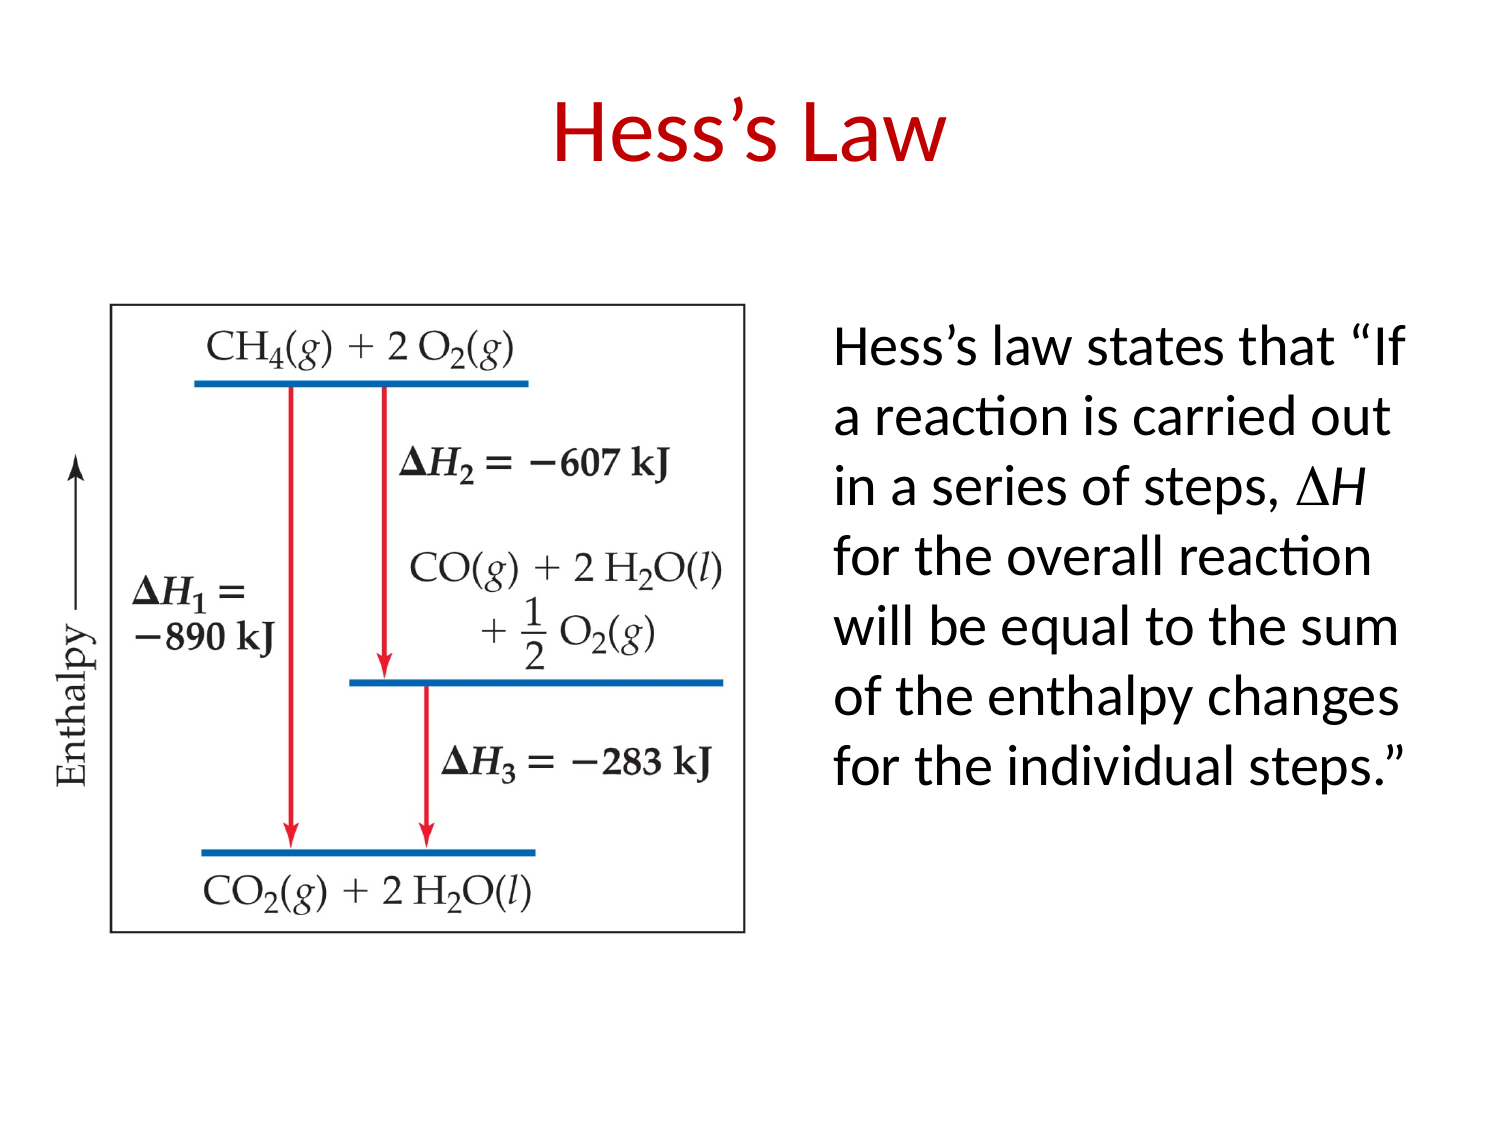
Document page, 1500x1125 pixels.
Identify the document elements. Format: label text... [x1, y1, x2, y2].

picture [49, 299, 751, 940]
text_box Hess’s law states that “If a reaction is carried out in a series of steps, H for the overall reaction will be equal to the sum of the enthalpy changes for the individual steps.” [762, 299, 1438, 975]
text_box Hess’s Law [112, 62, 1388, 250]
